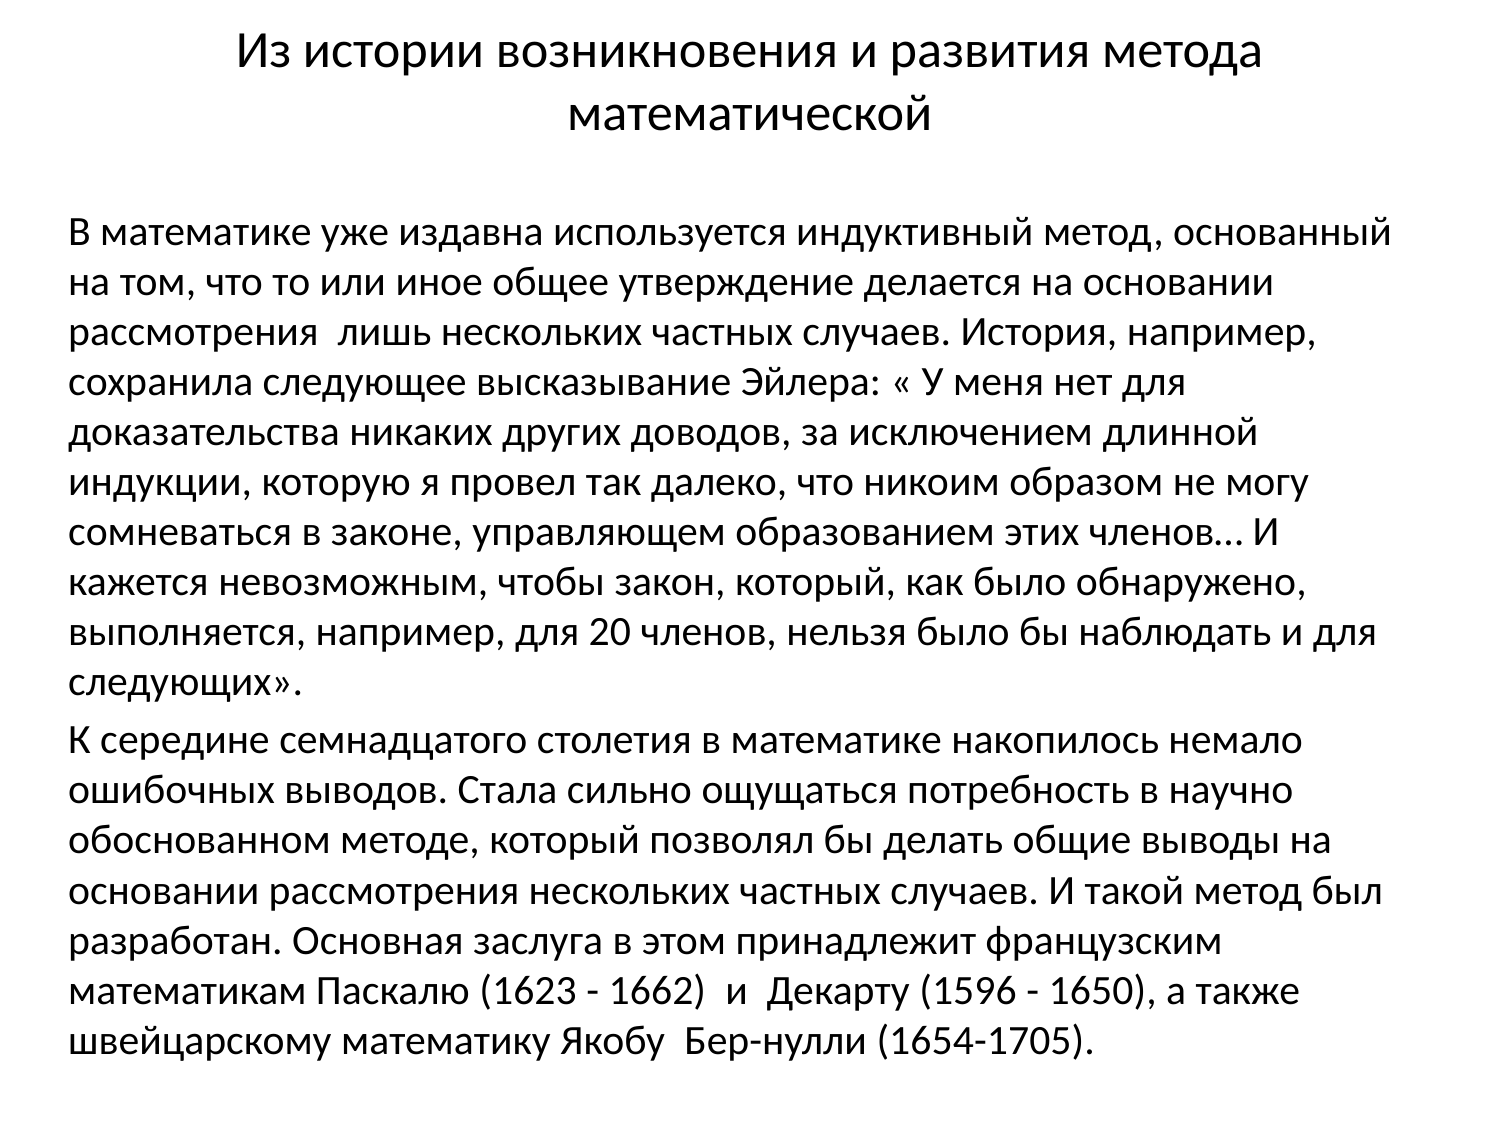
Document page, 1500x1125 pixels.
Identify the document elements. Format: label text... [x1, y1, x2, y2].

list В математике уже издавна используется индуктивный метод, основанный на том, что то или иное общее утверждение делается на основании рассмотрения лишь нескольких частных случаев. История, например, сохранила следующее высказывание Эйлера: « У меня нет для доказательства никаких других доводов, за исключением длинной индукции, которую я провел так далеко, что никоим образом не могу сомневаться в законе, управляющем образованием этих членов… И кажется невозможным, чтобы закон, который, как было обнаружено, выполняется, например, для 20 членов, нельзя было бы наблюдать и для следующих». К середине семнадцатого столетия в математике накопилось немало ошибочных выводов. Стала сильно ощущаться потребность в научно обоснованном методе, который позволял бы делать общие выводы на основании рассмотрения нескольких частных случаев. И такой метод был разработан. Основная заслуга в этом принадлежит французским математикам Паскалю (1623 - 1662) и Декарту (1596 - 1650), а также швейцарскому математику Якобу Бер-нулли (1654-1705). [53, 196, 1415, 1094]
title Из истории возникновения и развития метода математической [75, 7, 1425, 149]
